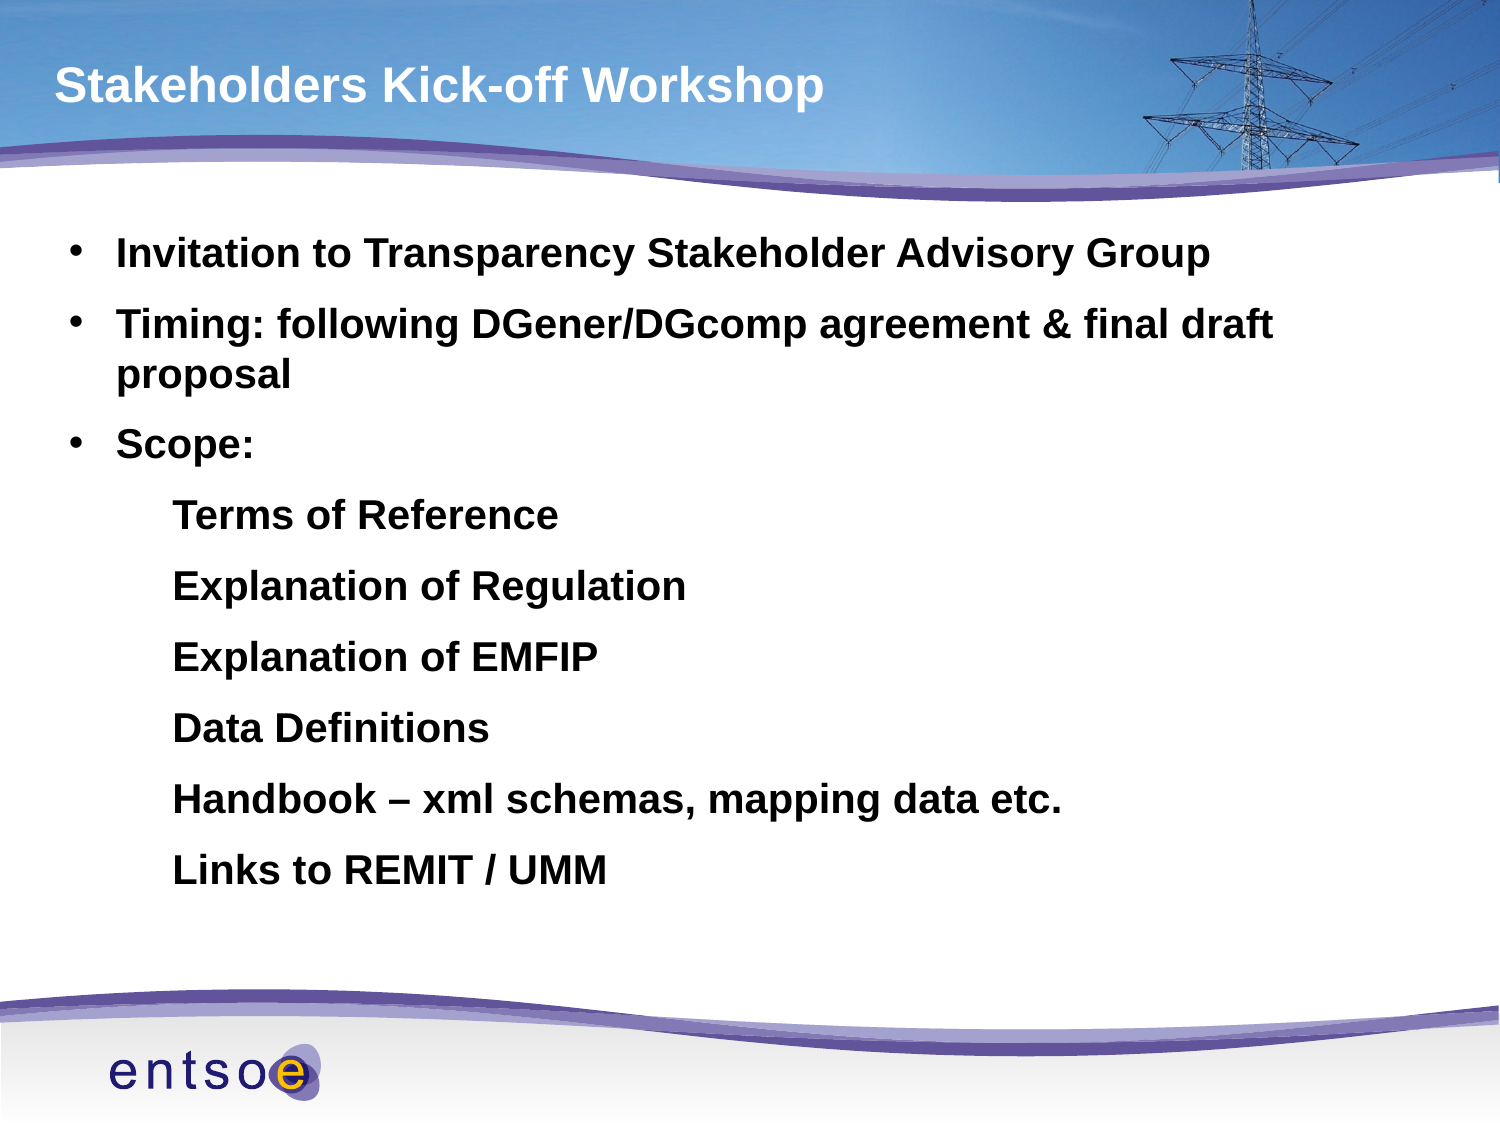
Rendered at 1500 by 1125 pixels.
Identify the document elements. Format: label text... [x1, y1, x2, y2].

text_box Stakeholders Kick-off Workshop [54, 37, 1257, 113]
picture [0, 0, 1500, 183]
text_box Invitation to Transparency Stakeholder Advisory Group Timing: following DGener/DGcomp agreement & final draft proposal Scope: Terms of Reference Explanation of Regulation Explanation of EMFIP Data Definitions Handbook – xml schemas, mapping data etc. Links to REMIT / UMM [54, 218, 1386, 900]
